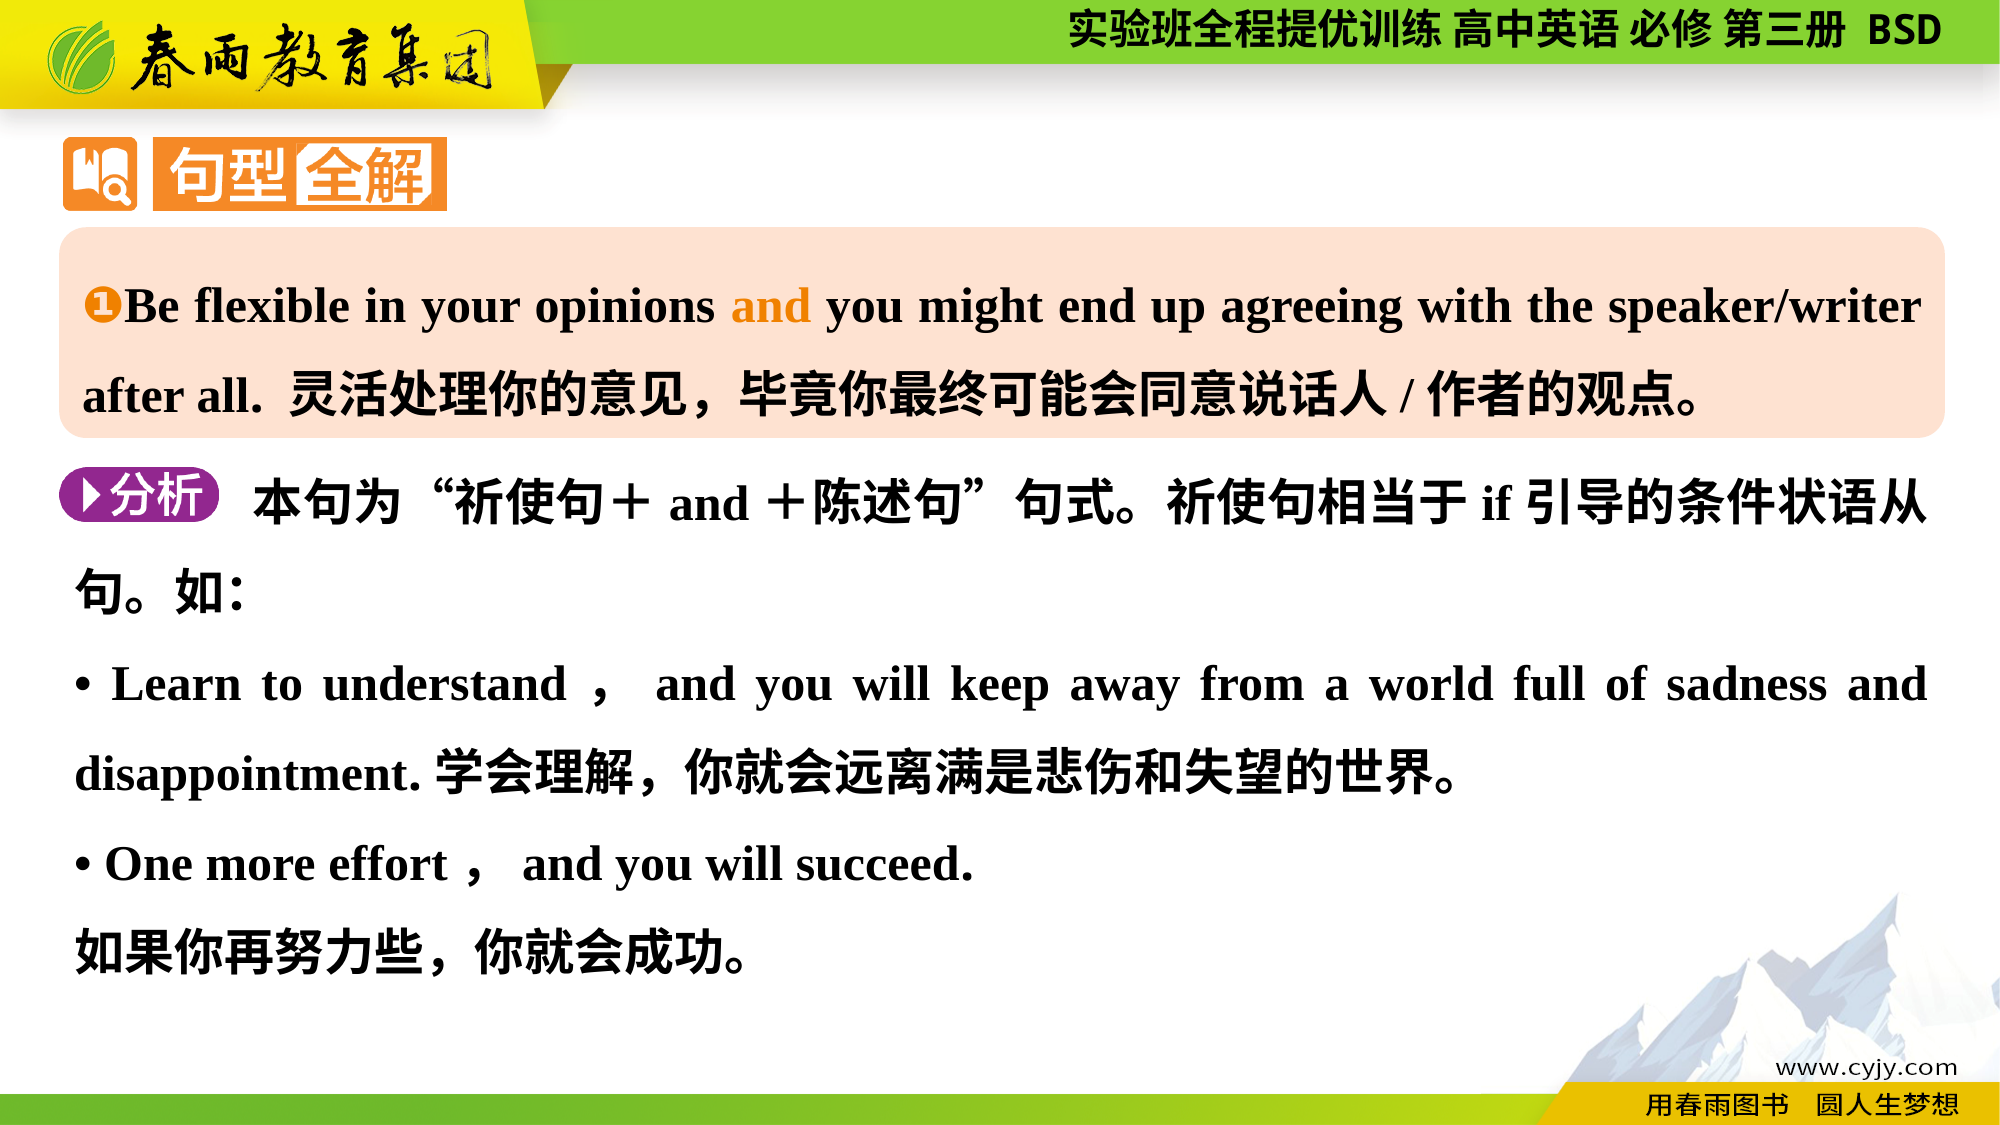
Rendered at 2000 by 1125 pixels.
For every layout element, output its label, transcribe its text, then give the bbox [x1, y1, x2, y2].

text_box ❶Be flexible in your opinions and you might end up agreeing with the speaker/writer after all. 灵活处理你的意见，毕竟你最终可能会同意说话人/作者的观点。 [59, 227, 1945, 432]
list 本句为“祈使句＋and＋陈述句”句式。祈使句相当于if引导的条件状语从句。如： • Learn to understand，and you will keep away from a world full of sadness and disappointment.学会理解，你就会远离满是悲伤和失望的世界。 • One more effort，and you will succeed. 如果你再努力些，你就会成功。 [59, 432, 1944, 994]
picture [0, 0, 2000, 1125]
